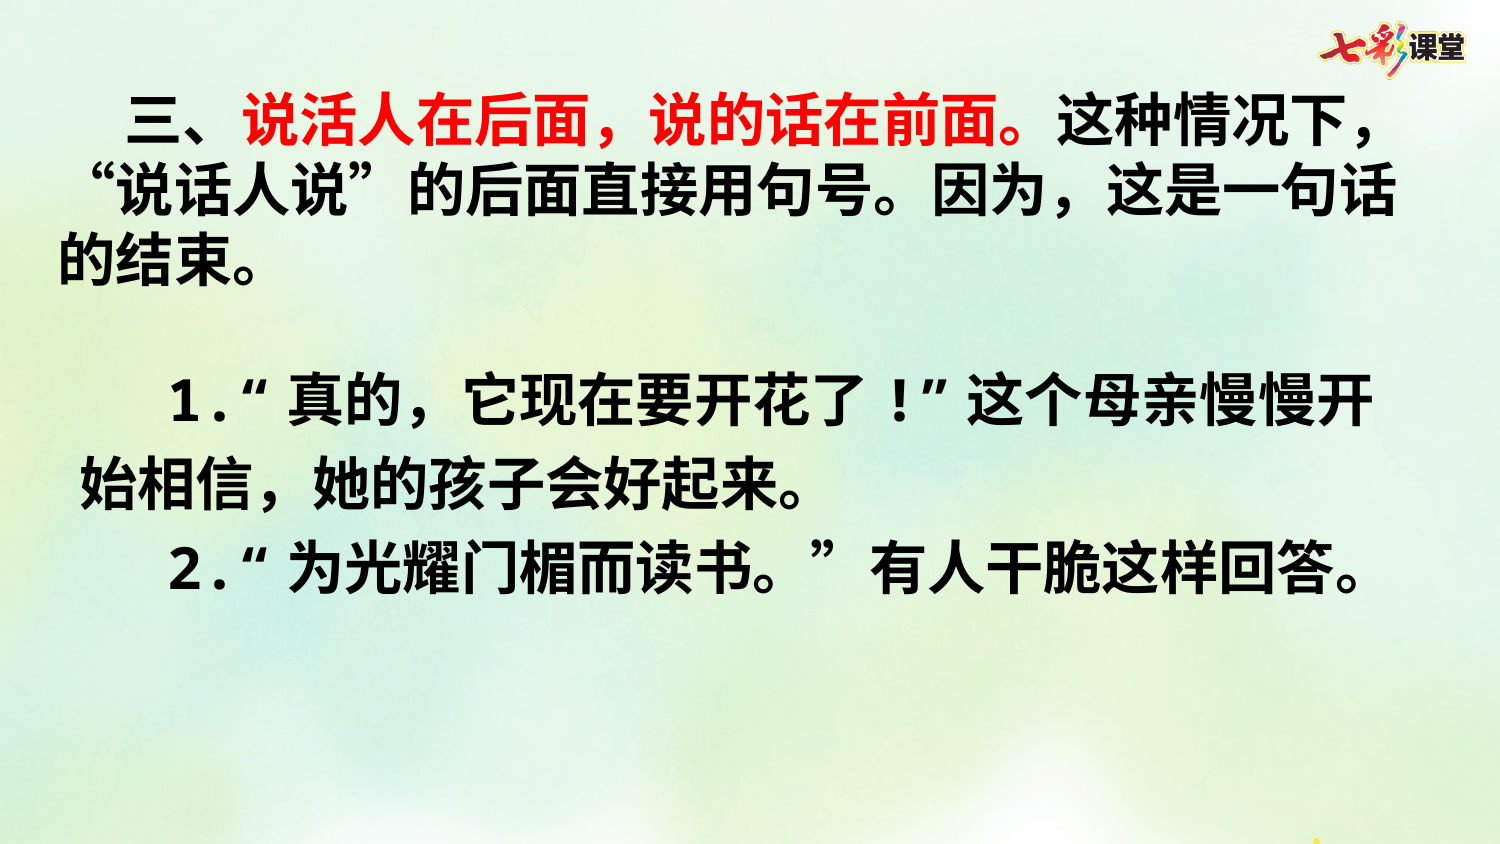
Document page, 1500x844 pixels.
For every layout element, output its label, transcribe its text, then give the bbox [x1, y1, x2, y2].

text_box 三、说活人在后面，说的话在前面。这种情况下，“说话人说”的后面直接用句号。因为，这是一句话的结束。 [46, 78, 1443, 300]
picture [0, 0, 1500, 844]
text_box 1.“真的，它现在要开花了!”这个母亲慢慢开始相信，她的孩子会好起来。 2.“为光耀门楣而读书。”有人干脆这样回答。 [68, 343, 1414, 691]
